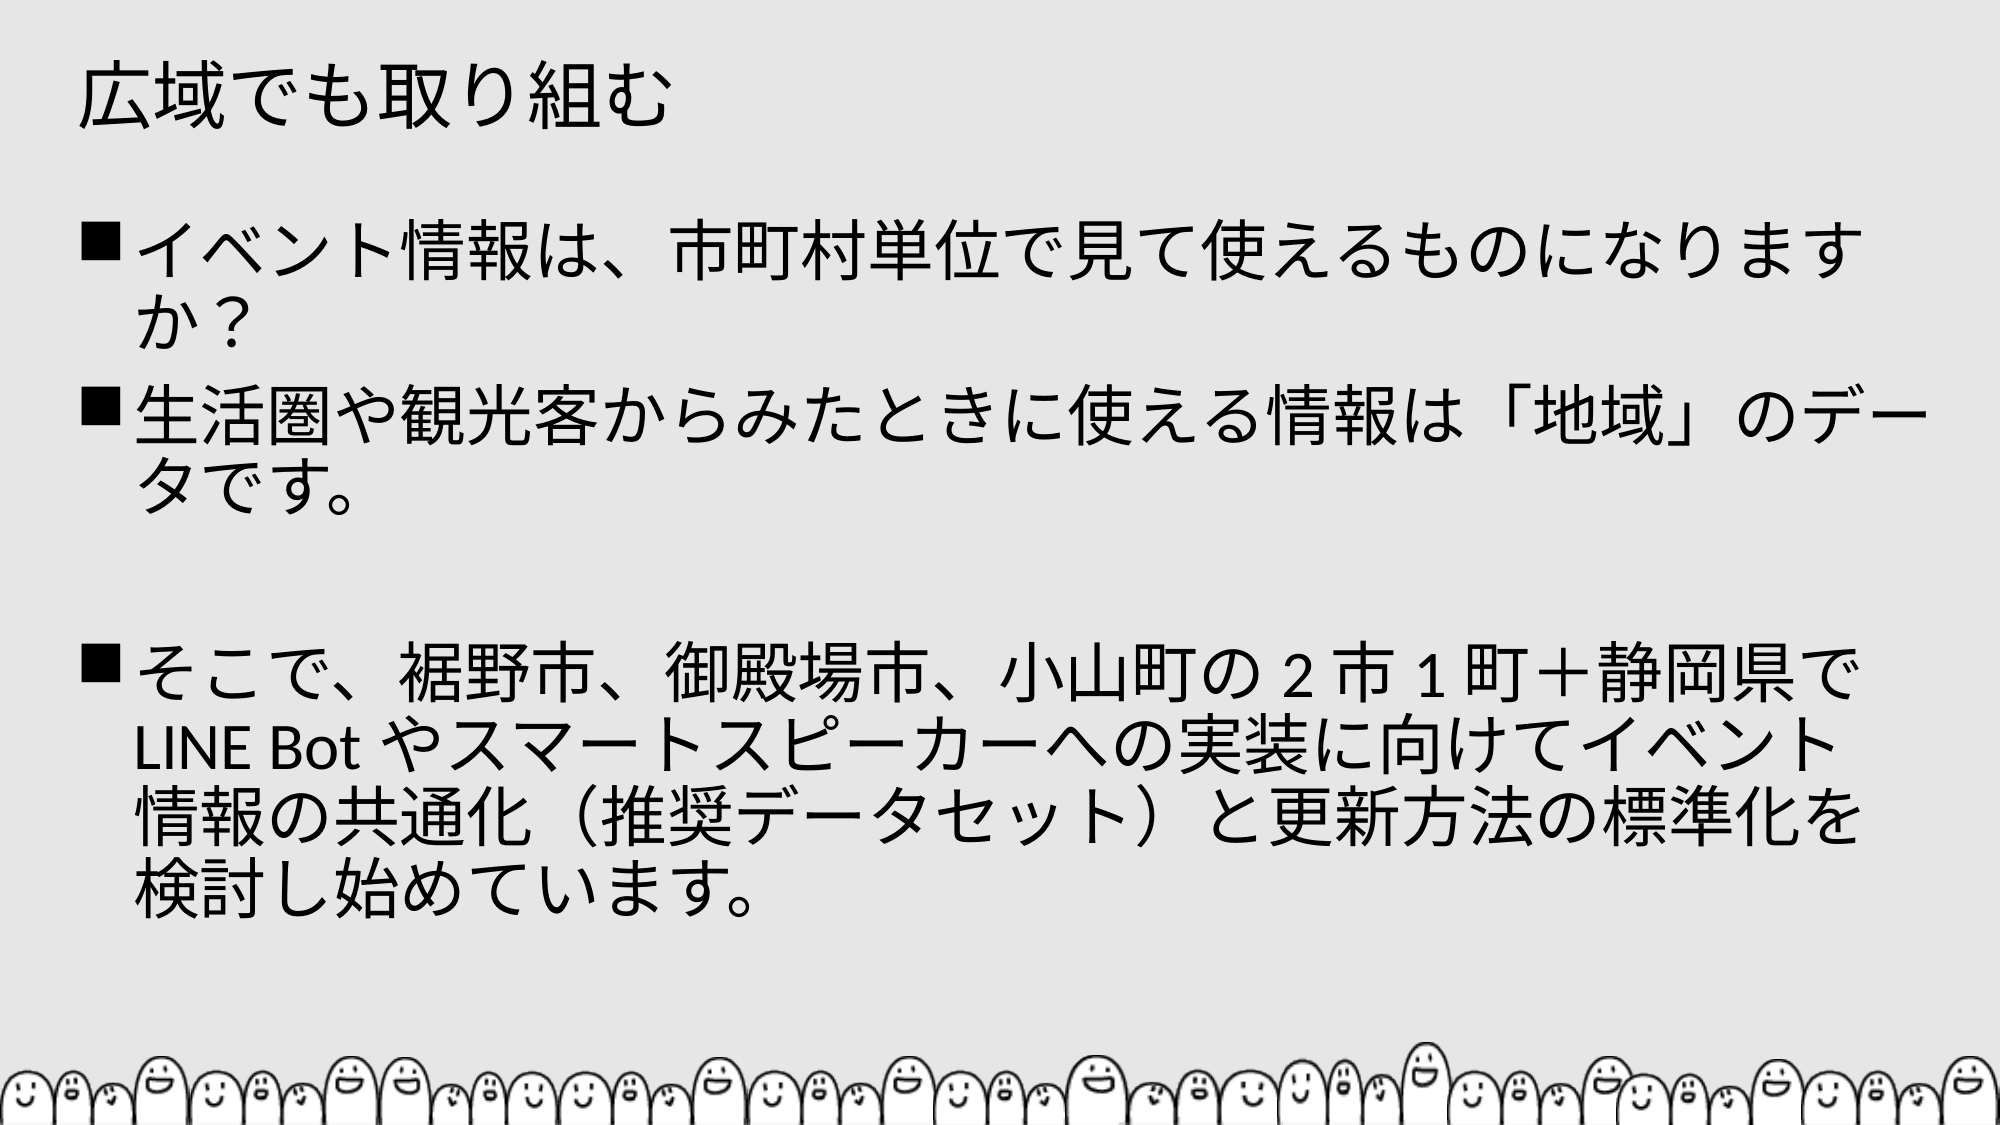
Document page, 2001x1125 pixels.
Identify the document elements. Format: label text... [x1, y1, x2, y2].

picture [0, 1042, 2000, 1125]
title 広域でも取り組む [31, 32, 1969, 167]
list イベント情報は、市町村単位で見て使えるものになりますか？ 生活圏や観光客からみたときに使える情報は「地域」のデータです。 そこで、裾野市、御殿場市、小山町の2市1町＋静岡県で LINE Botやスマートスピーカーへの実装に向けてイベント 情報の共通化（推奨データセット）と更新方法の標準化を 検討し始めています。 [31, 210, 1969, 1022]
